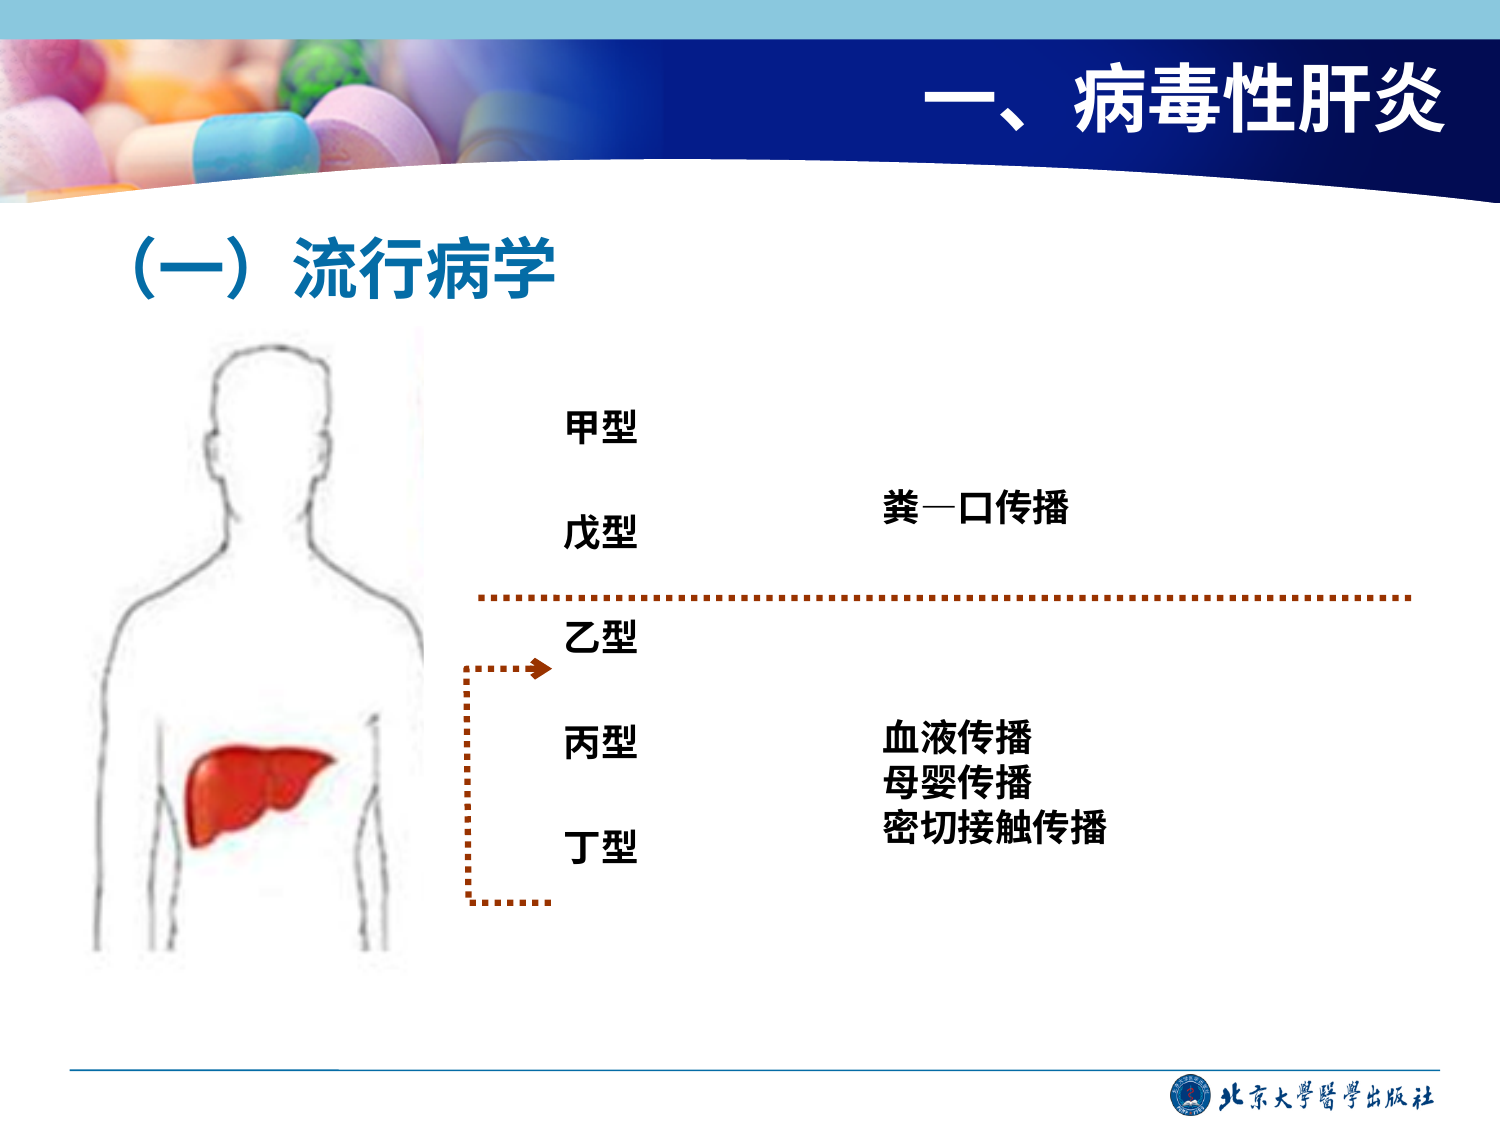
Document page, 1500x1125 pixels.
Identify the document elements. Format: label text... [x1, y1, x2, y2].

picture [52, 326, 424, 988]
text_box [466, 661, 553, 904]
title 一、病毒性肝炎 [137, 49, 1463, 143]
picture [0, 40, 1500, 203]
text_box （一）流行病学 [76, 219, 827, 315]
picture [1170, 1074, 1436, 1118]
text_box 粪—口传播 血液传播 母婴传播 密切接触传播 [868, 476, 1125, 857]
text_box 甲型 戊型 乙型 丙型 丁型 [549, 397, 774, 877]
